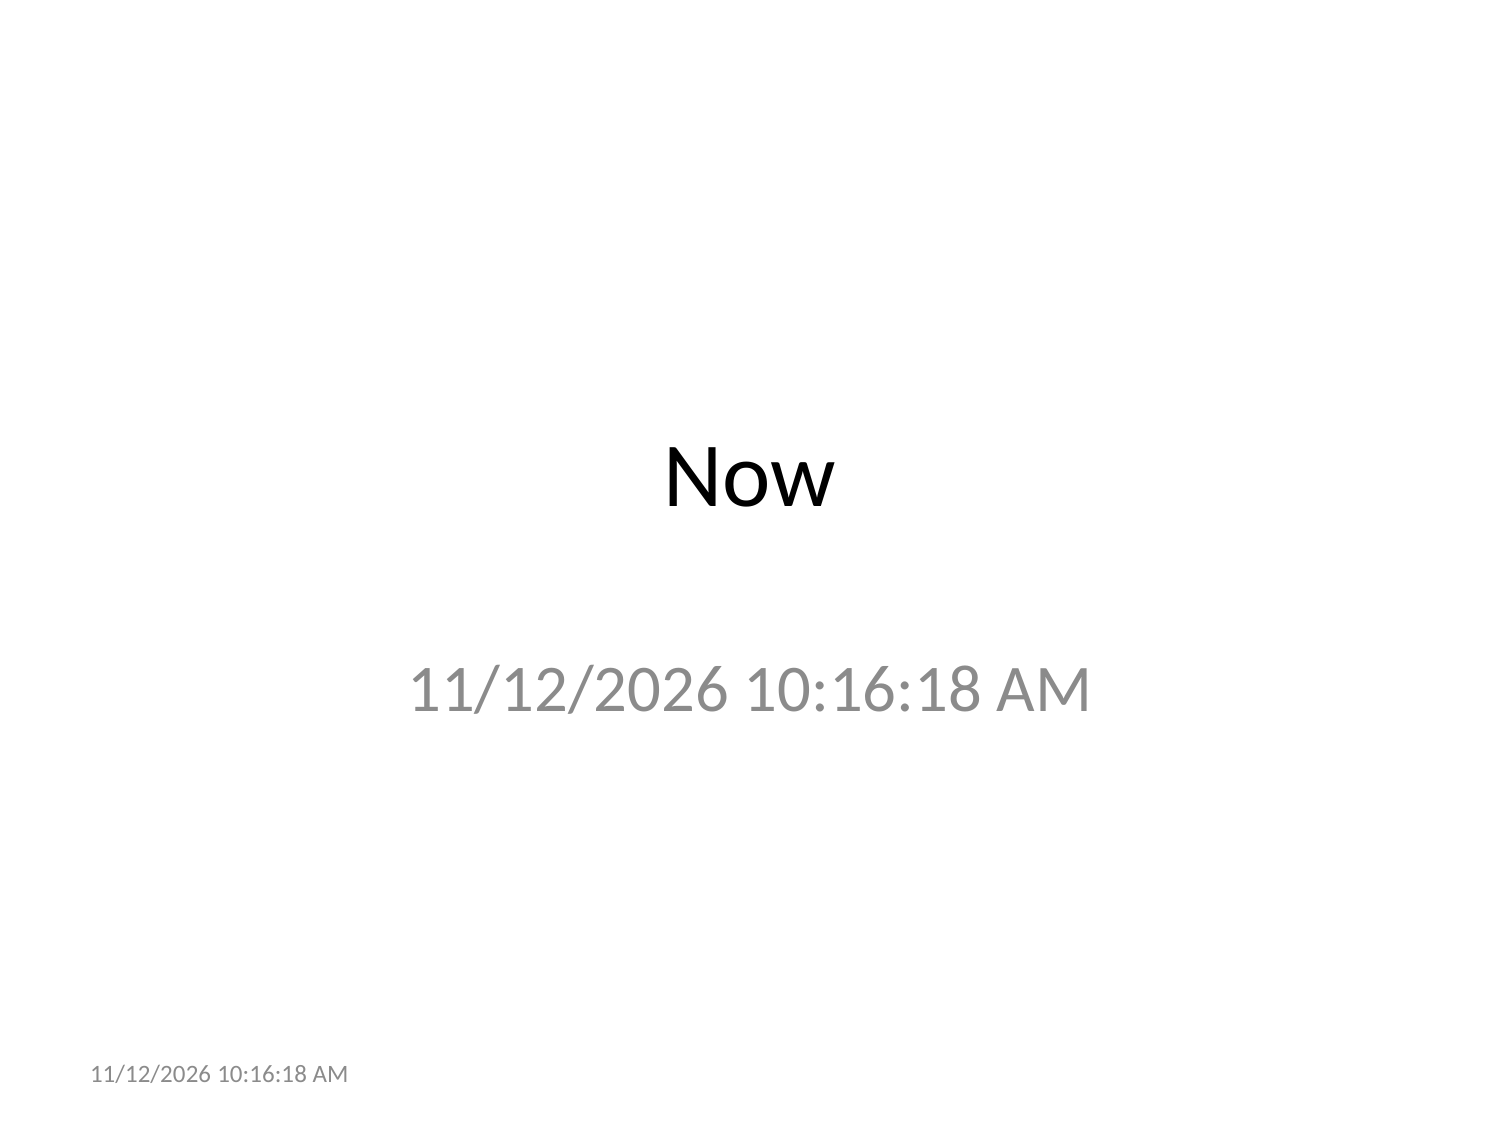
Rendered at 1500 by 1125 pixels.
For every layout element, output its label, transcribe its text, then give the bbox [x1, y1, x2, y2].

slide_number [75, 1042, 425, 1103]
subtitle 2011-12-19 10:20:04 AM [225, 637, 1275, 925]
title Now [112, 349, 1388, 591]
